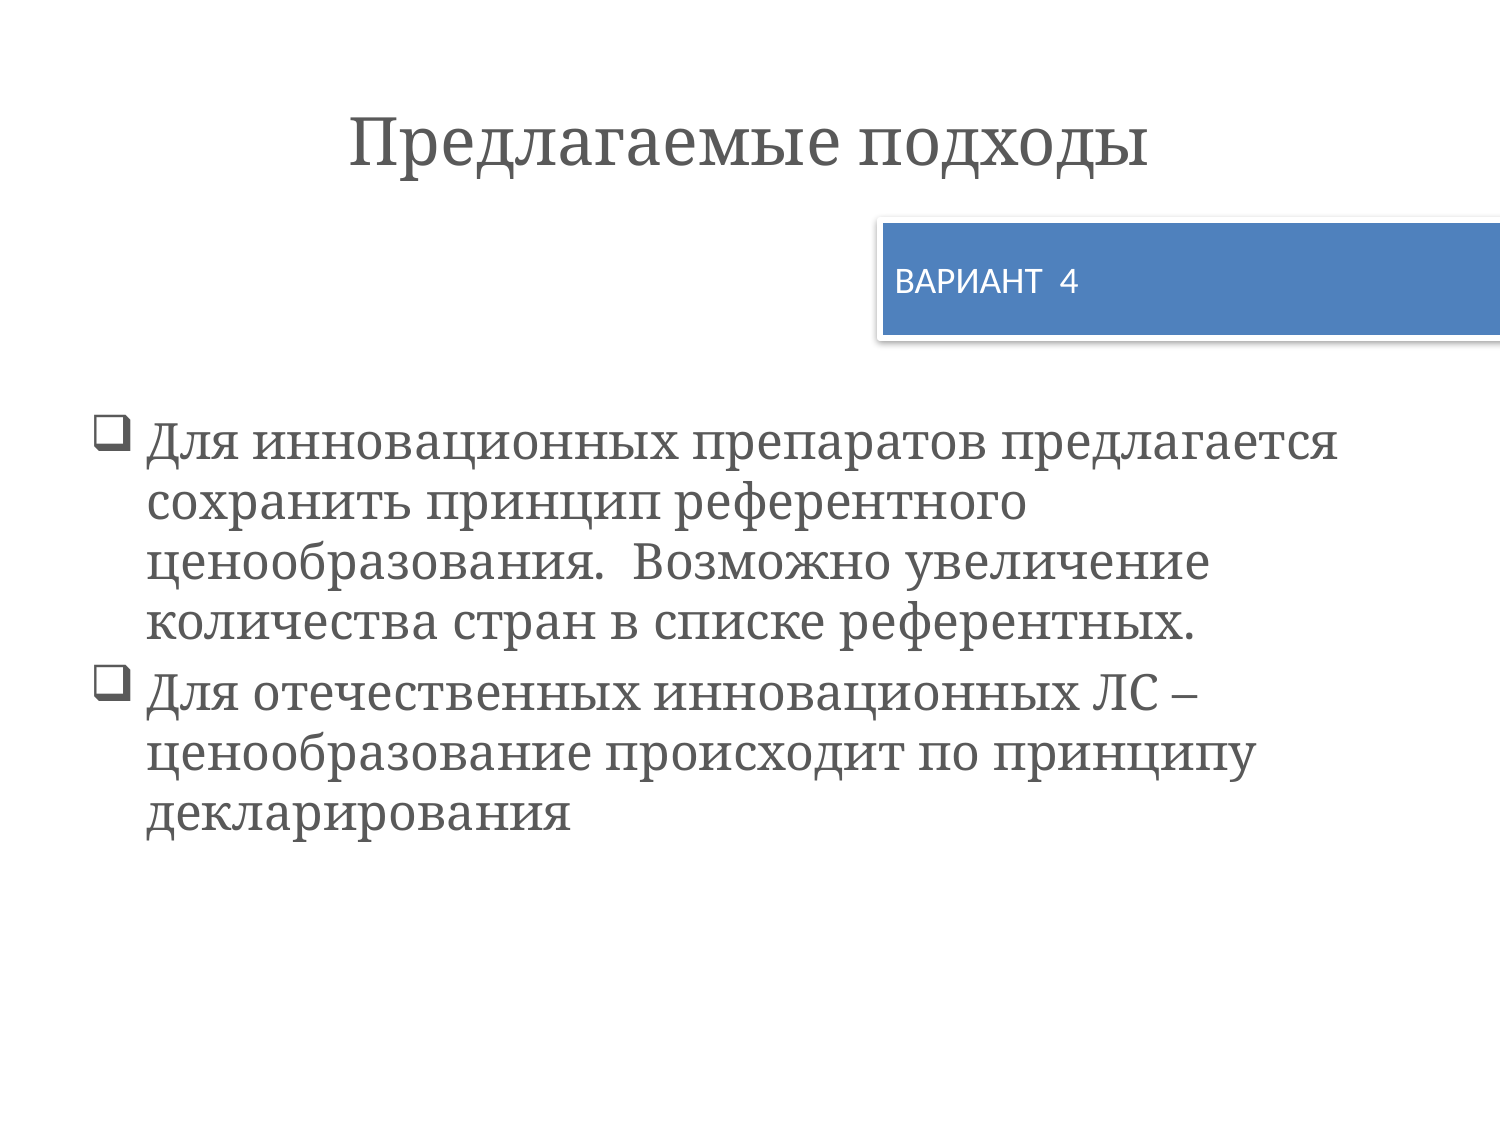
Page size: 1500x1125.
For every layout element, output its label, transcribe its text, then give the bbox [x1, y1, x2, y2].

title Предлагаемые подходы [75, 45, 1425, 233]
list Для инновационных препаратов предлагается сохранить принцип референтного ценообразования. Возможно увеличение количества стран в списке референтных. Для отечественных инновационных ЛС – ценообразование происходит по принципу декларирования [75, 262, 1425, 1005]
text_box ВАРИАНТ 4 [877, 217, 1500, 341]
